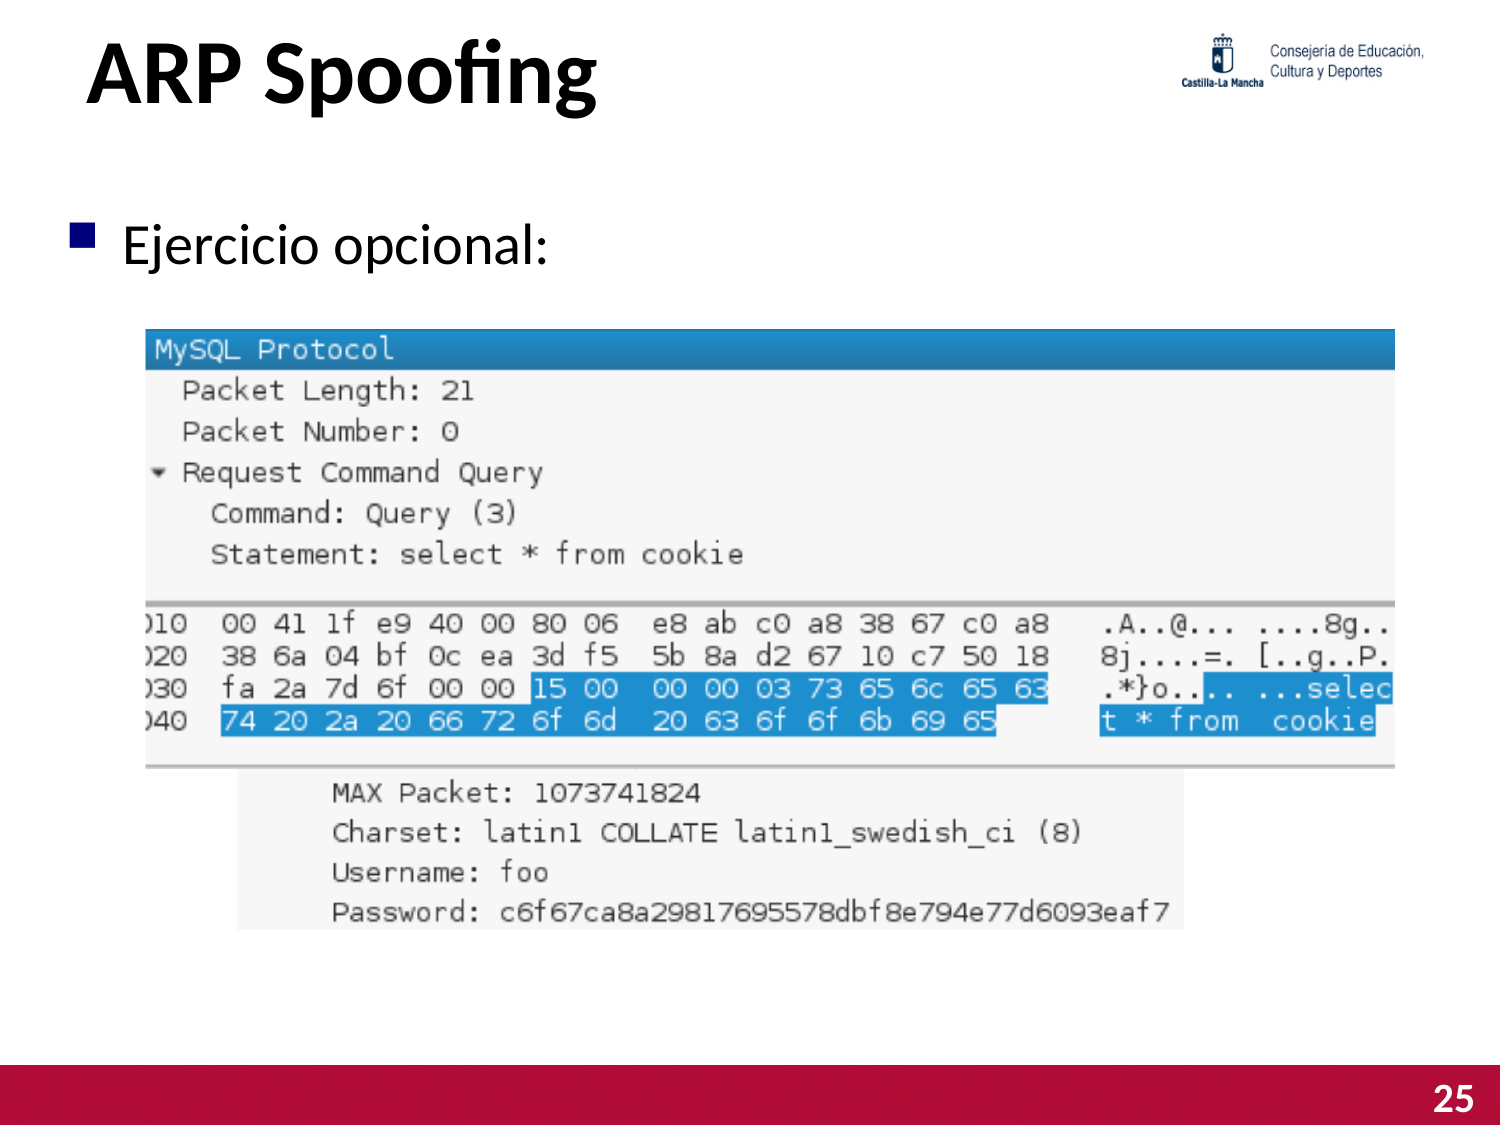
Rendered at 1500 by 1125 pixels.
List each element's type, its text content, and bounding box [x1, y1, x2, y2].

picture [125, 306, 1426, 989]
title ARP Spoofing [75, 6, 1425, 197]
picture [0, 1065, 1500, 1125]
list Ejercicio opcional: [51, 198, 1395, 1018]
